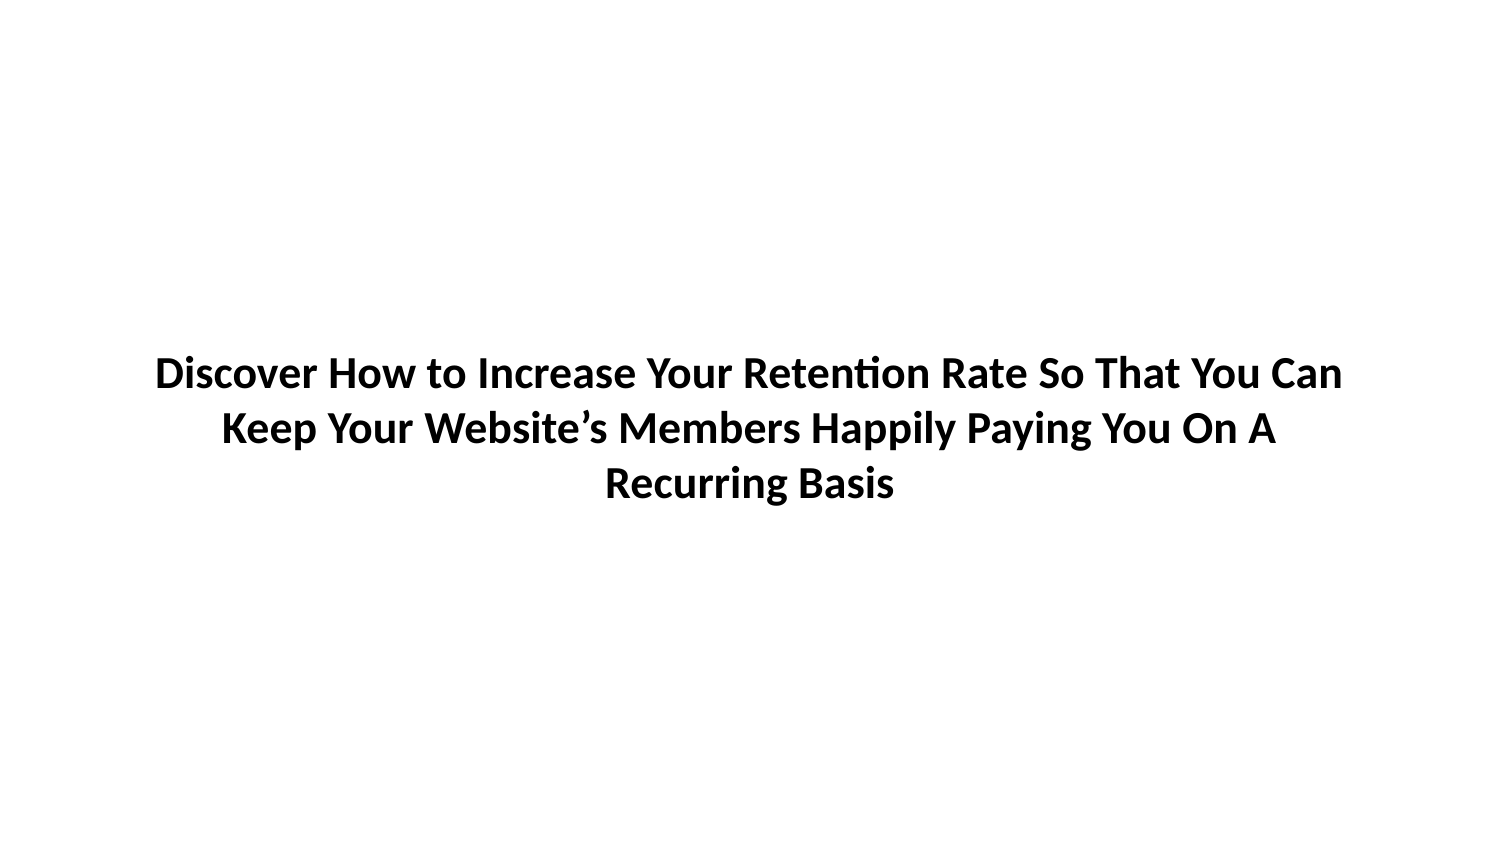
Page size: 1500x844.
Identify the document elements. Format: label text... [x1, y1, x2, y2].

title Discover How to Increase Your Retention Rate So That You Can Keep Your Website’s Members Happily Paying You On A Recurring Basis [112, 334, 1388, 516]
